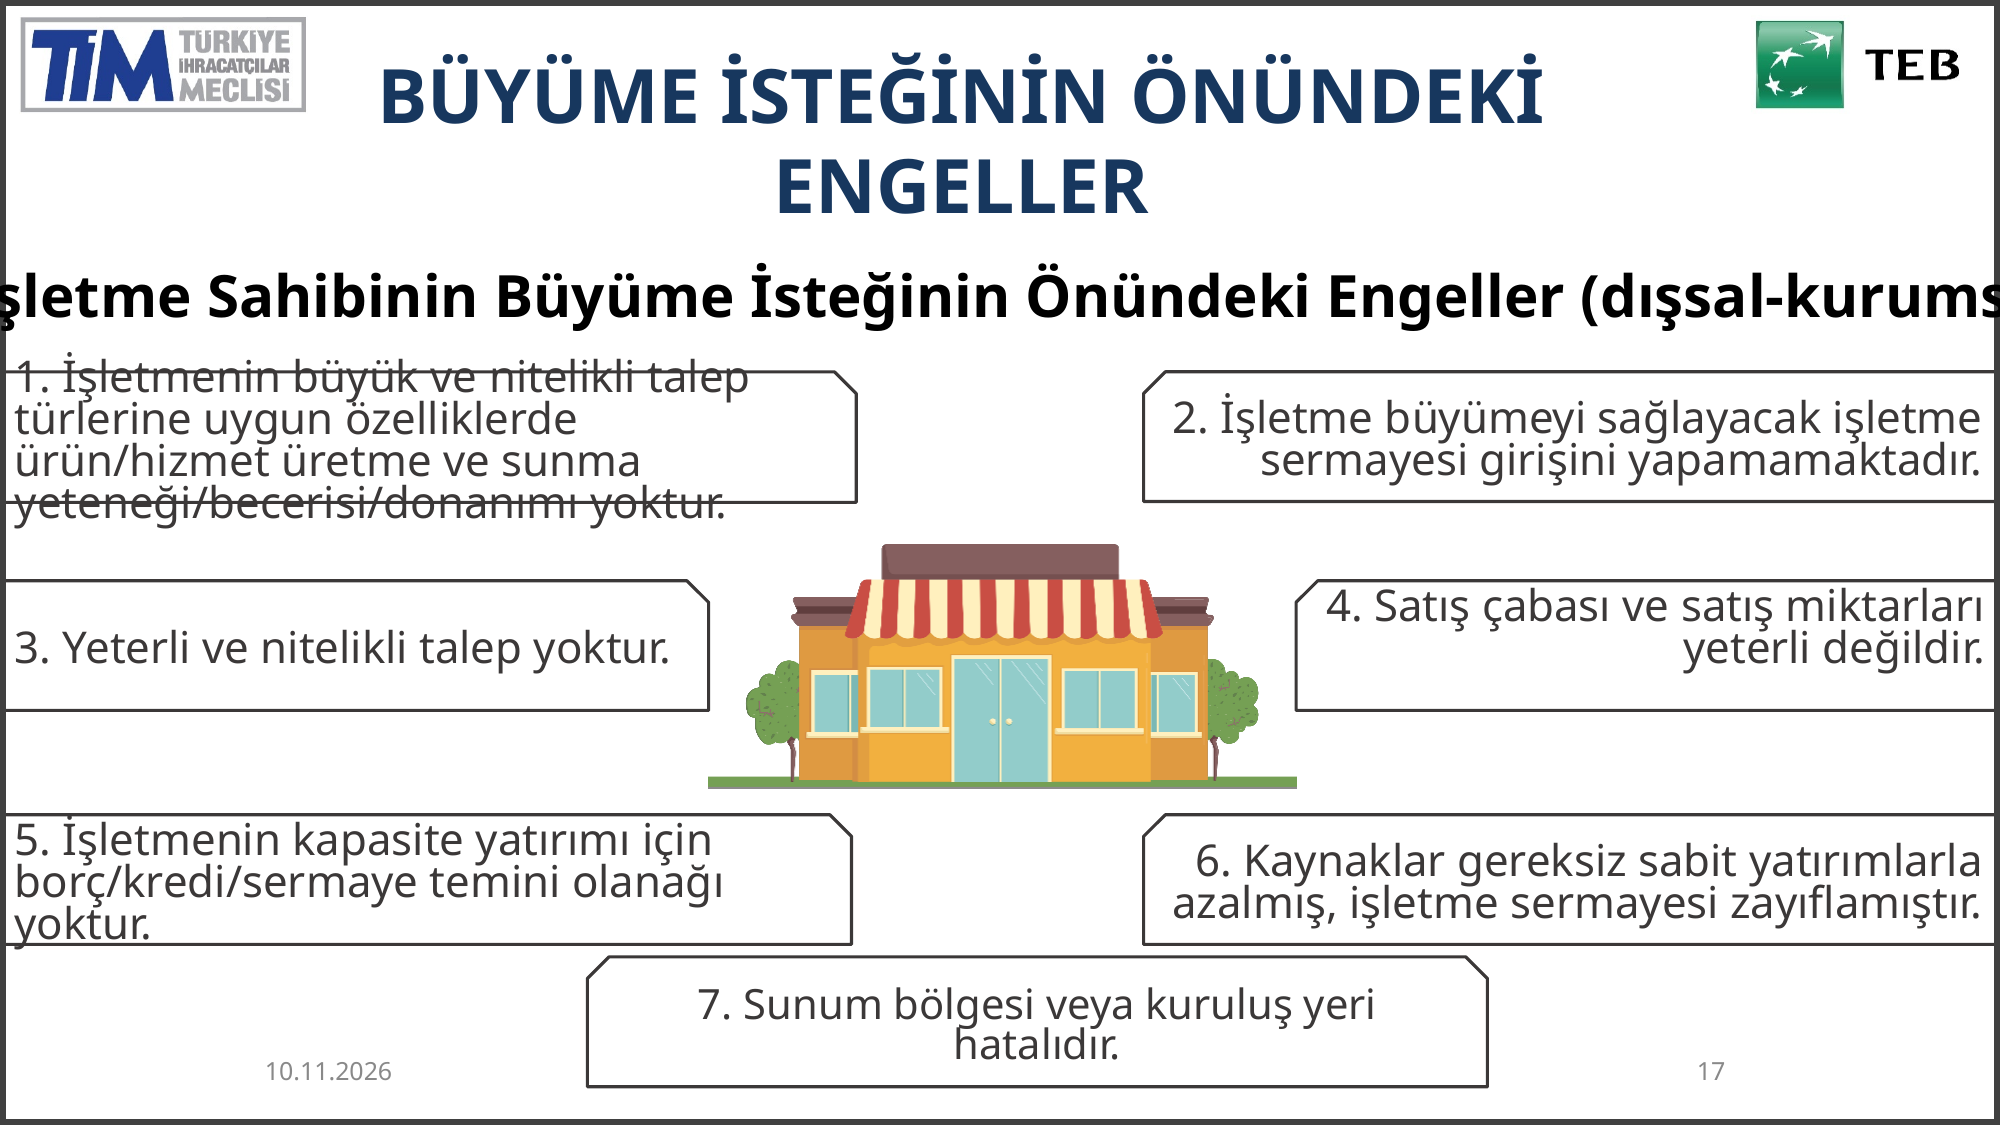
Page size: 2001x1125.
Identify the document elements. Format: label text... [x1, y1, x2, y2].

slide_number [249, 1042, 654, 1103]
slide_number 17 [1314, 1042, 1741, 1103]
text_box [0, 337, 2000, 1125]
picture [708, 543, 1297, 790]
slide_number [701, 545, 1302, 803]
text_box İşletme Sahibinin Büyüme İsteğinin Önündeki Engeller (dışsal-kurumsal): [0, 252, 2000, 337]
text_box 7. Sunum bölgesi veya kuruluş yeri hatalıdır. [585, 954, 1490, 1089]
text_box [0, 0, 2000, 252]
